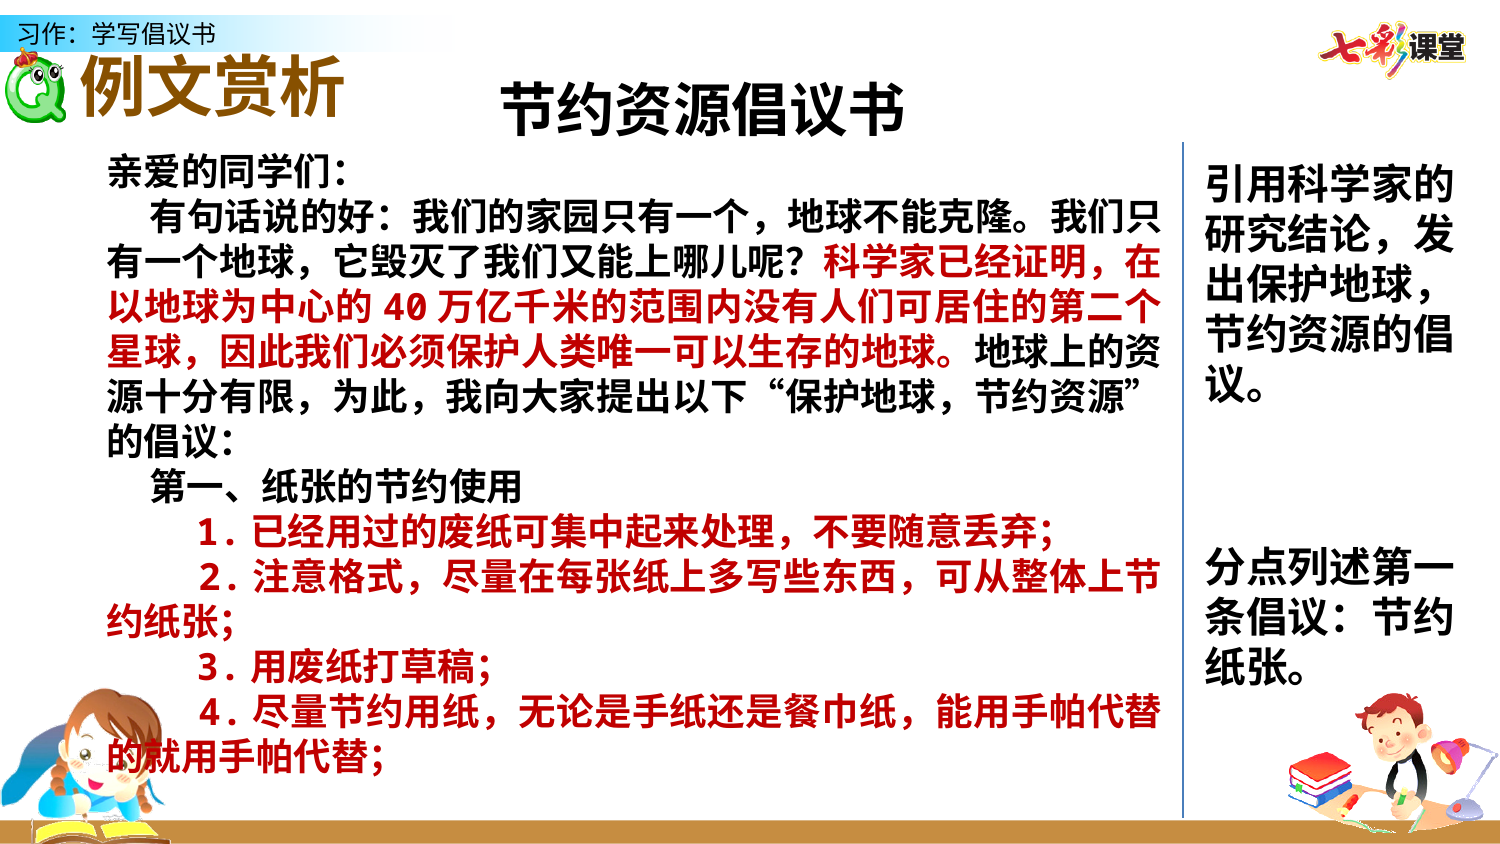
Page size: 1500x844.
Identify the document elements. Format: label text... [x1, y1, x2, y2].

picture [5, 47, 67, 123]
text_box 亲爱的同学们： 有句话说的好：我们的家园只有一个，地球不能克隆。我们只有一个地球，它毁灭了我们又能上哪儿呢？科学家已经证明，在以地球为中心的40万亿千米的范围内没有人们可居住的第二个星球，因此我们必须保护人类唯一可以生存的地球。地球上的资源十分有限，为此，我向大家提出以下“保护地球，节约资源”的倡议： 第一、纸张的节约使用 1.已经用过的废纸可集中起来处理，不要随意丢弃； 2.注意格式，尽量在每张纸上多写些东西，可从整体上节约纸张； 3.用废纸打草稿； 4.尽量节约用纸，无论是手纸还是餐巾纸，能用手帕代替的就用手帕代替； [95, 141, 1174, 783]
picture [0, 648, 180, 844]
picture [1284, 648, 1500, 844]
text_box 引用科学家的研究结论，发出保护地球，节约资源的倡议。 [1189, 150, 1472, 416]
text_box 节约资源倡议书 [487, 67, 918, 149]
picture [1316, 20, 1468, 80]
text_box 例文赏析 [68, 39, 421, 131]
text_box 分点列述第一条倡议：节约纸张。 [1189, 533, 1472, 699]
